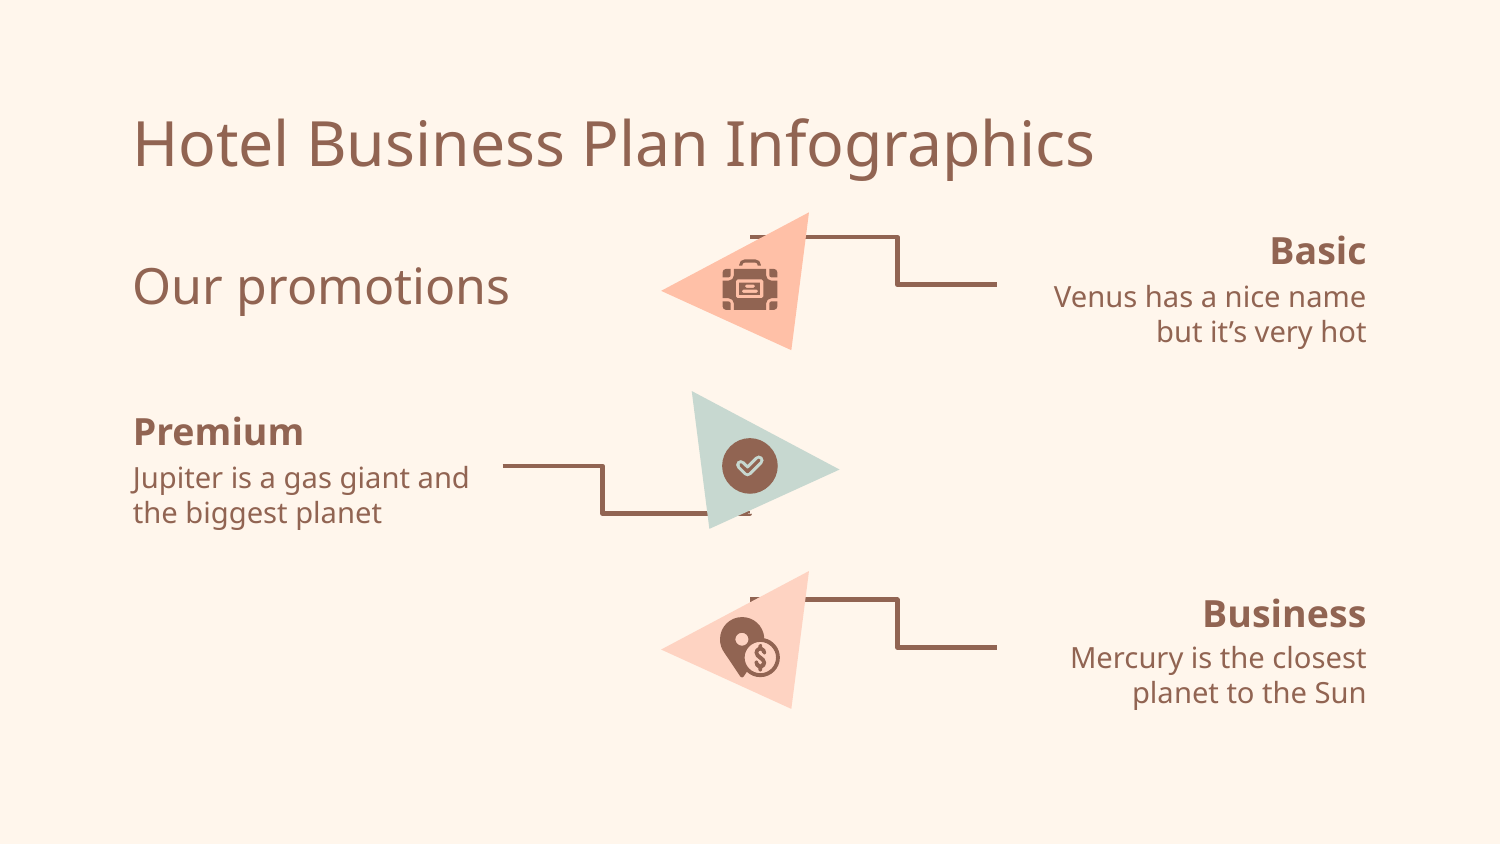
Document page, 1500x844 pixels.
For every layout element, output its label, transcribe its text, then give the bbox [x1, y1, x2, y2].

text_box Our promotions [117, 245, 580, 324]
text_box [721, 437, 778, 494]
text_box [722, 259, 778, 311]
title Hotel Business Plan Infographics [116, 88, 1383, 183]
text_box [660, 566, 865, 751]
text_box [660, 208, 865, 392]
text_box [719, 616, 781, 678]
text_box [117, 407, 503, 539]
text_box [636, 386, 840, 571]
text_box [996, 589, 1382, 719]
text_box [996, 226, 1382, 357]
